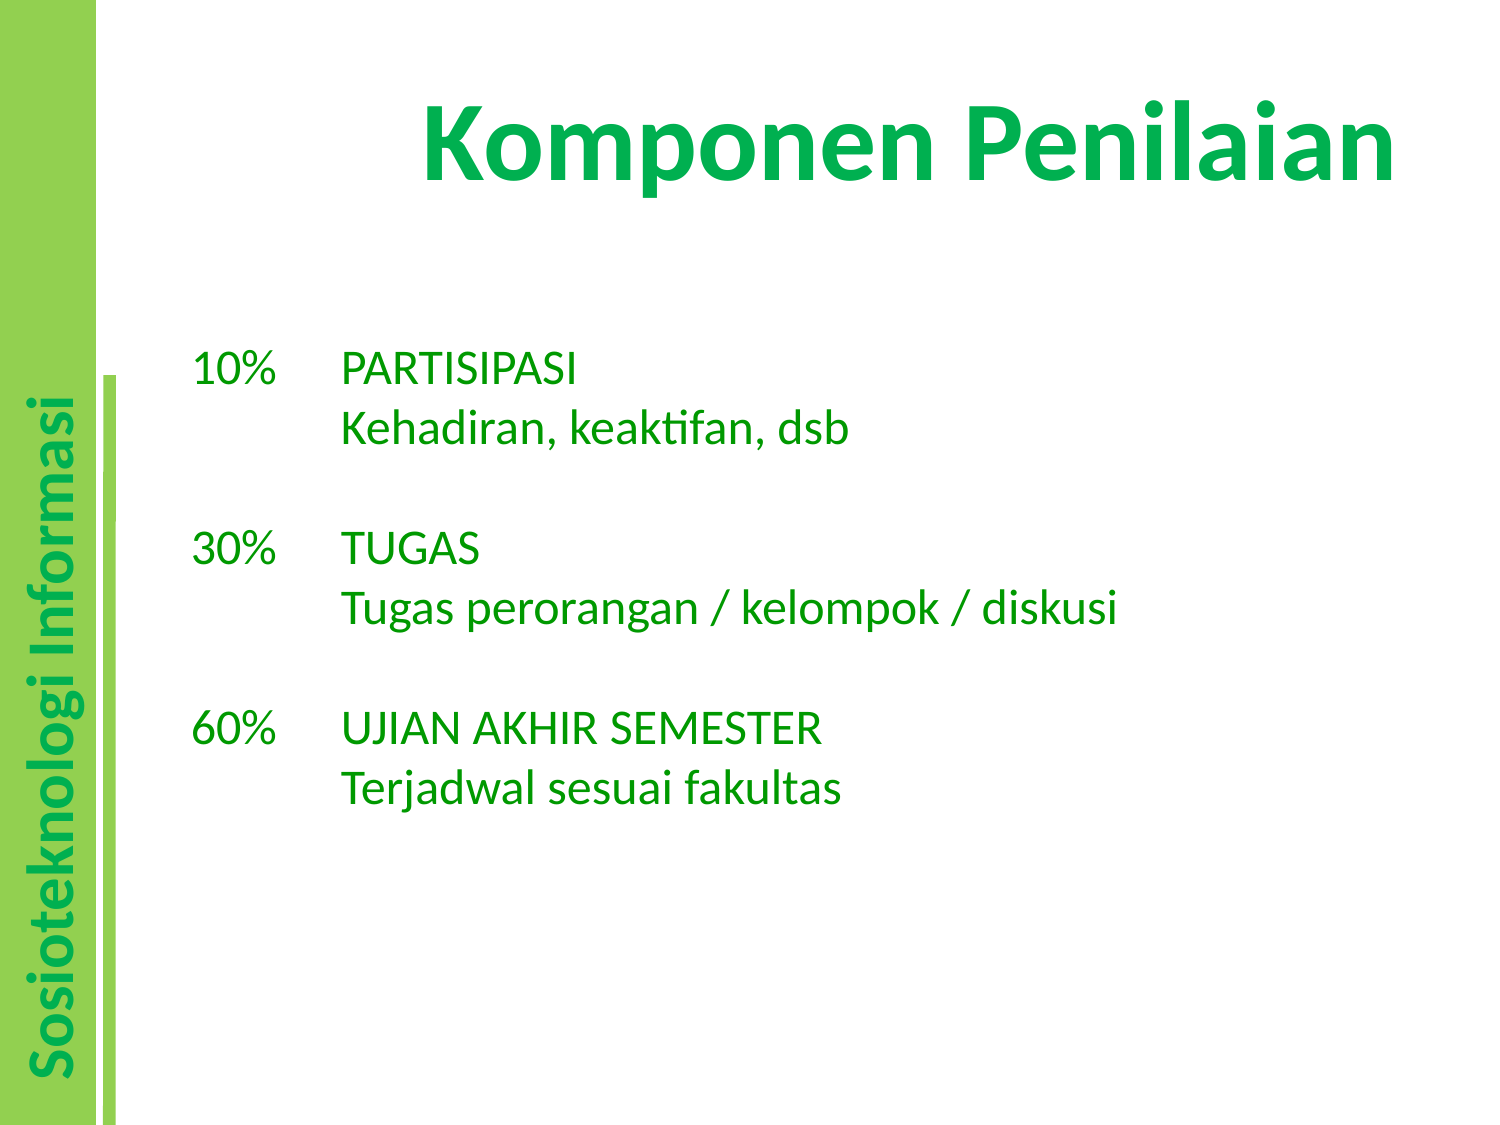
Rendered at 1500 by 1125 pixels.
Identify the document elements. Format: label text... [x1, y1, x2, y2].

text_box 10% PARTISIPASI Kehadiran, keaktifan, dsb 30% TUGAS Tugas perorangan / kelompok / diskusi 60% UJIAN AKHIR SEMESTER Terjadwal sesuai fakultas [175, 257, 1442, 891]
title Komponen Penilaian [328, 58, 1437, 211]
